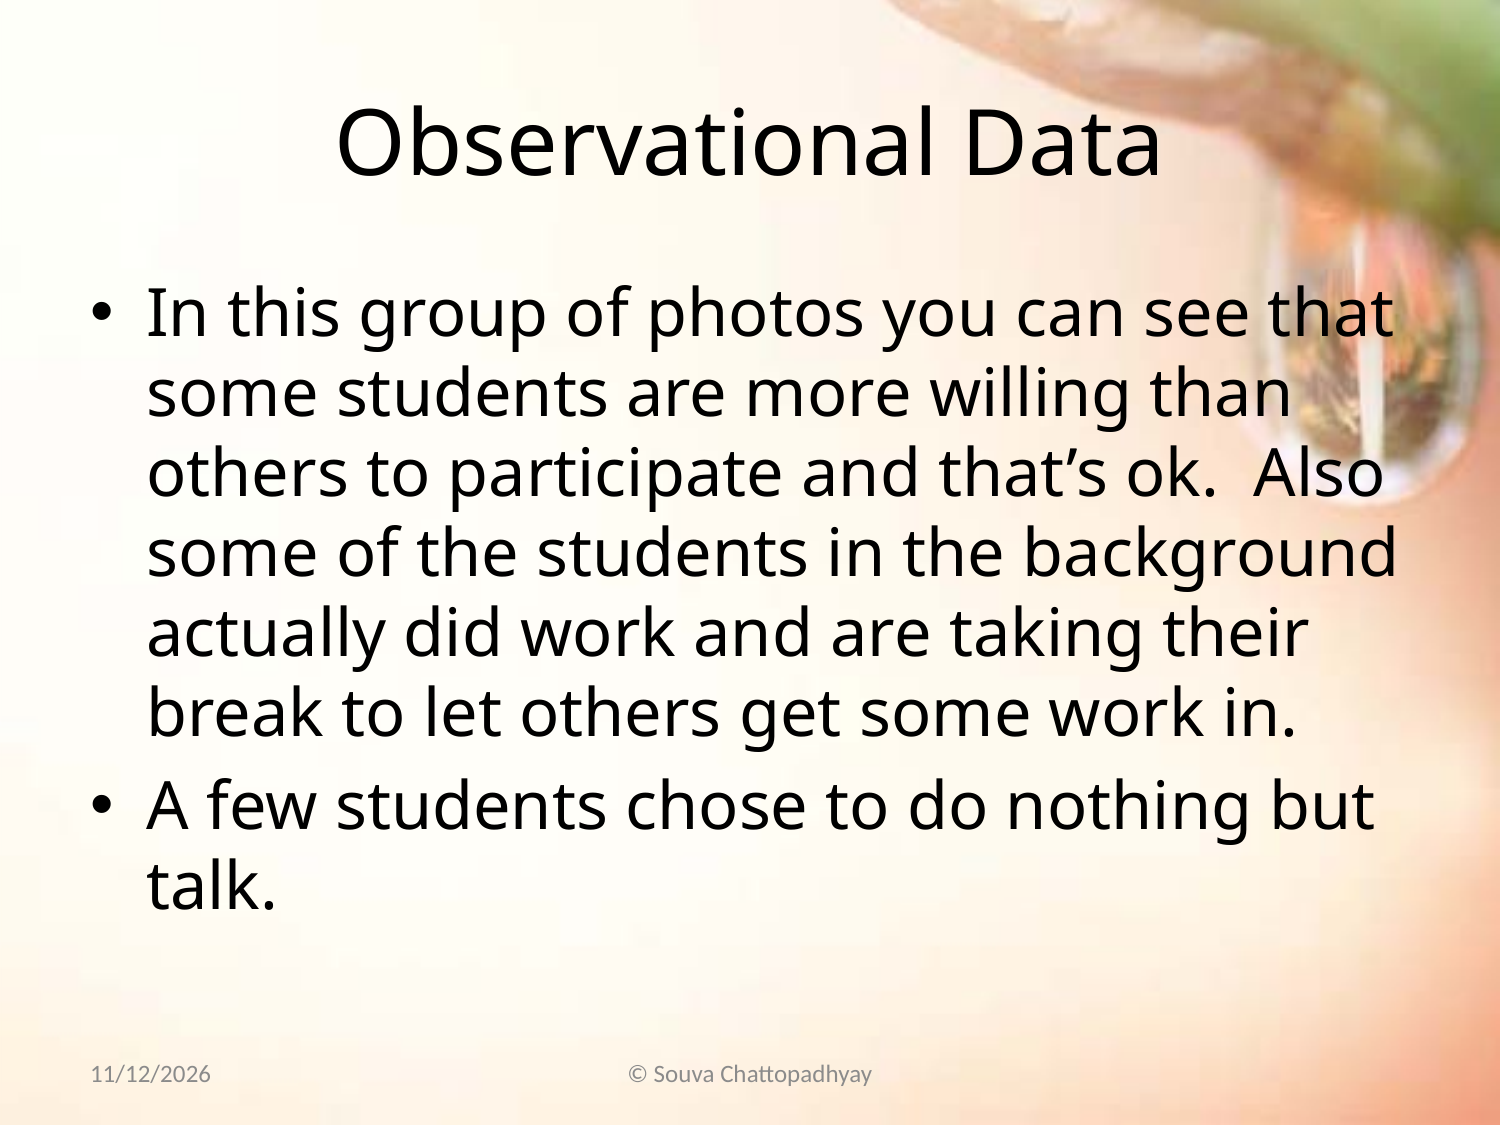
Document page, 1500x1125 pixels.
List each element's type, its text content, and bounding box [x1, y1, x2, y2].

list In this group of photos you can see that some students are more willing than others to participate and that’s ok. Also some of the students in the background actually did work and are taking their break to let others get some work in. A few students chose to do nothing but talk. [75, 262, 1425, 1005]
picture [0, 0, 1500, 1125]
footer © Souva Chattopadhyay [512, 1042, 988, 1103]
title Observational Data [75, 45, 1425, 233]
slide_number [75, 1042, 425, 1103]
